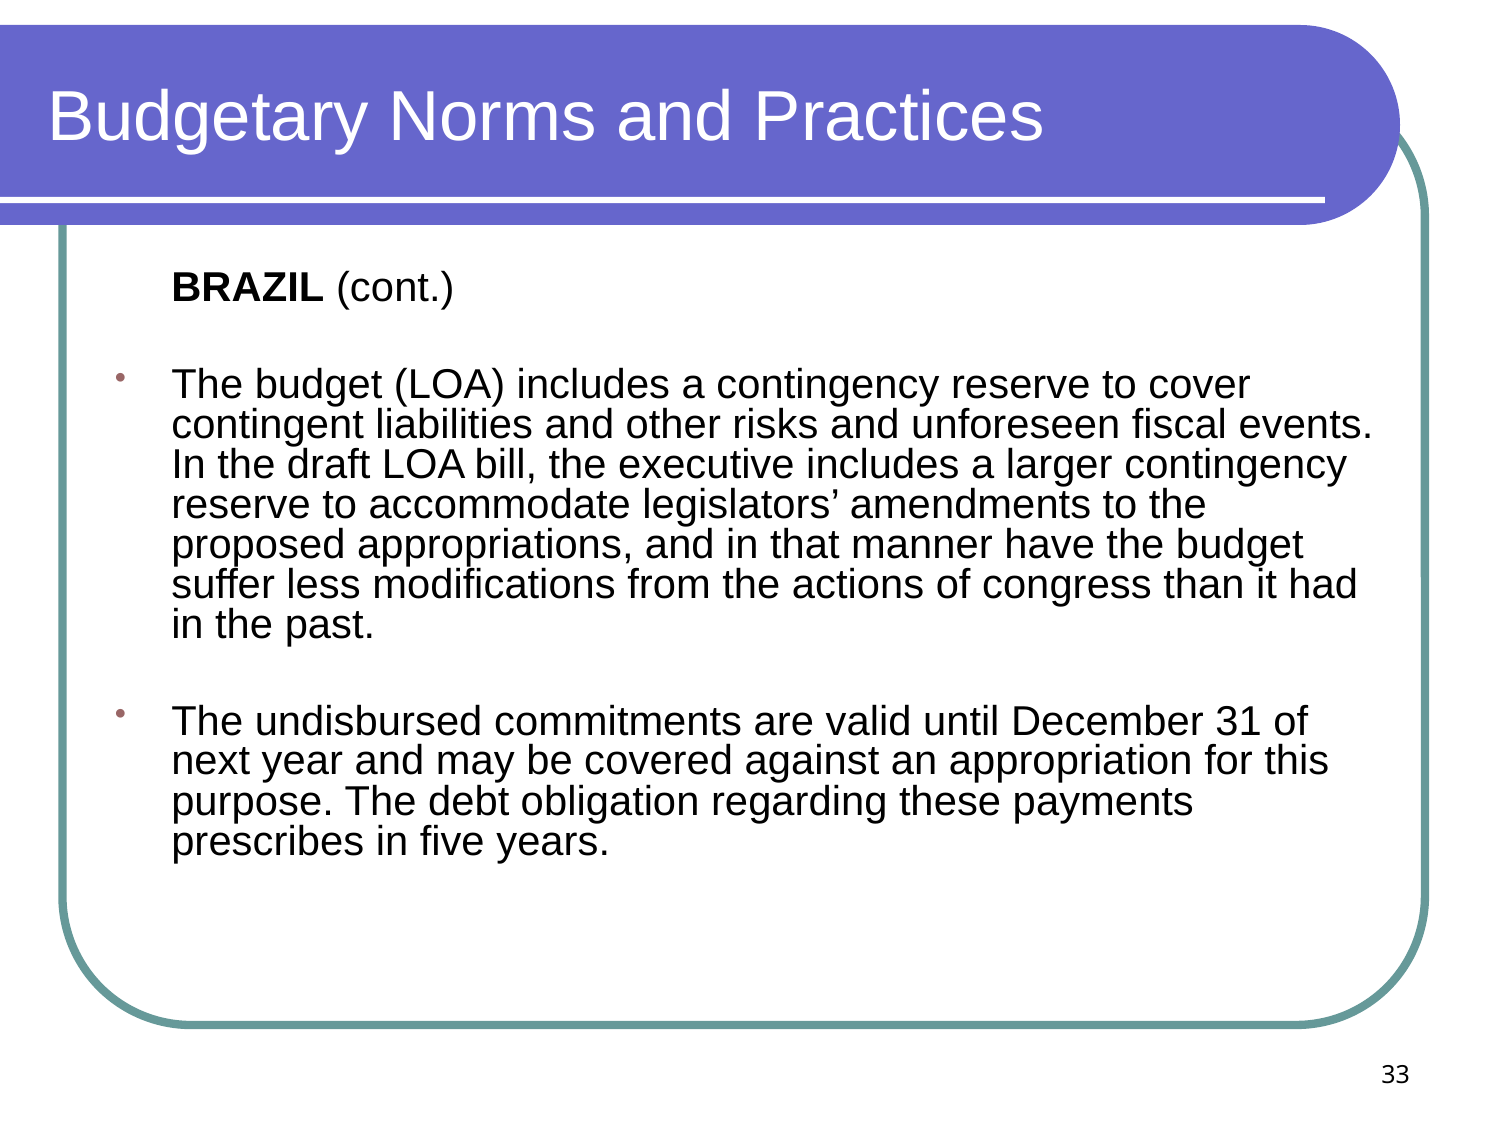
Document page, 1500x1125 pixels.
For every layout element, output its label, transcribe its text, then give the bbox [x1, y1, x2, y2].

slide_number 33 [1074, 1024, 1426, 1101]
list BRAZIL (cont.) The budget (LOA) includes a contingency reserve to cover contingent liabilities and other risks and unforeseen fiscal events. In the draft LOA bill, the executive includes a larger contingency reserve to accommodate legislators’ amendments to the proposed appropriations, and in that manner have the budget suffer less modifications from the actions of congress than it had in the past. The undisbursed commitments are valid until December 31 of next year and may be covered against an appropriation for this purpose. The debt obligation regarding these payments prescribes in five years. [99, 262, 1401, 988]
title Budgetary Norms and Practices [31, 37, 1348, 188]
